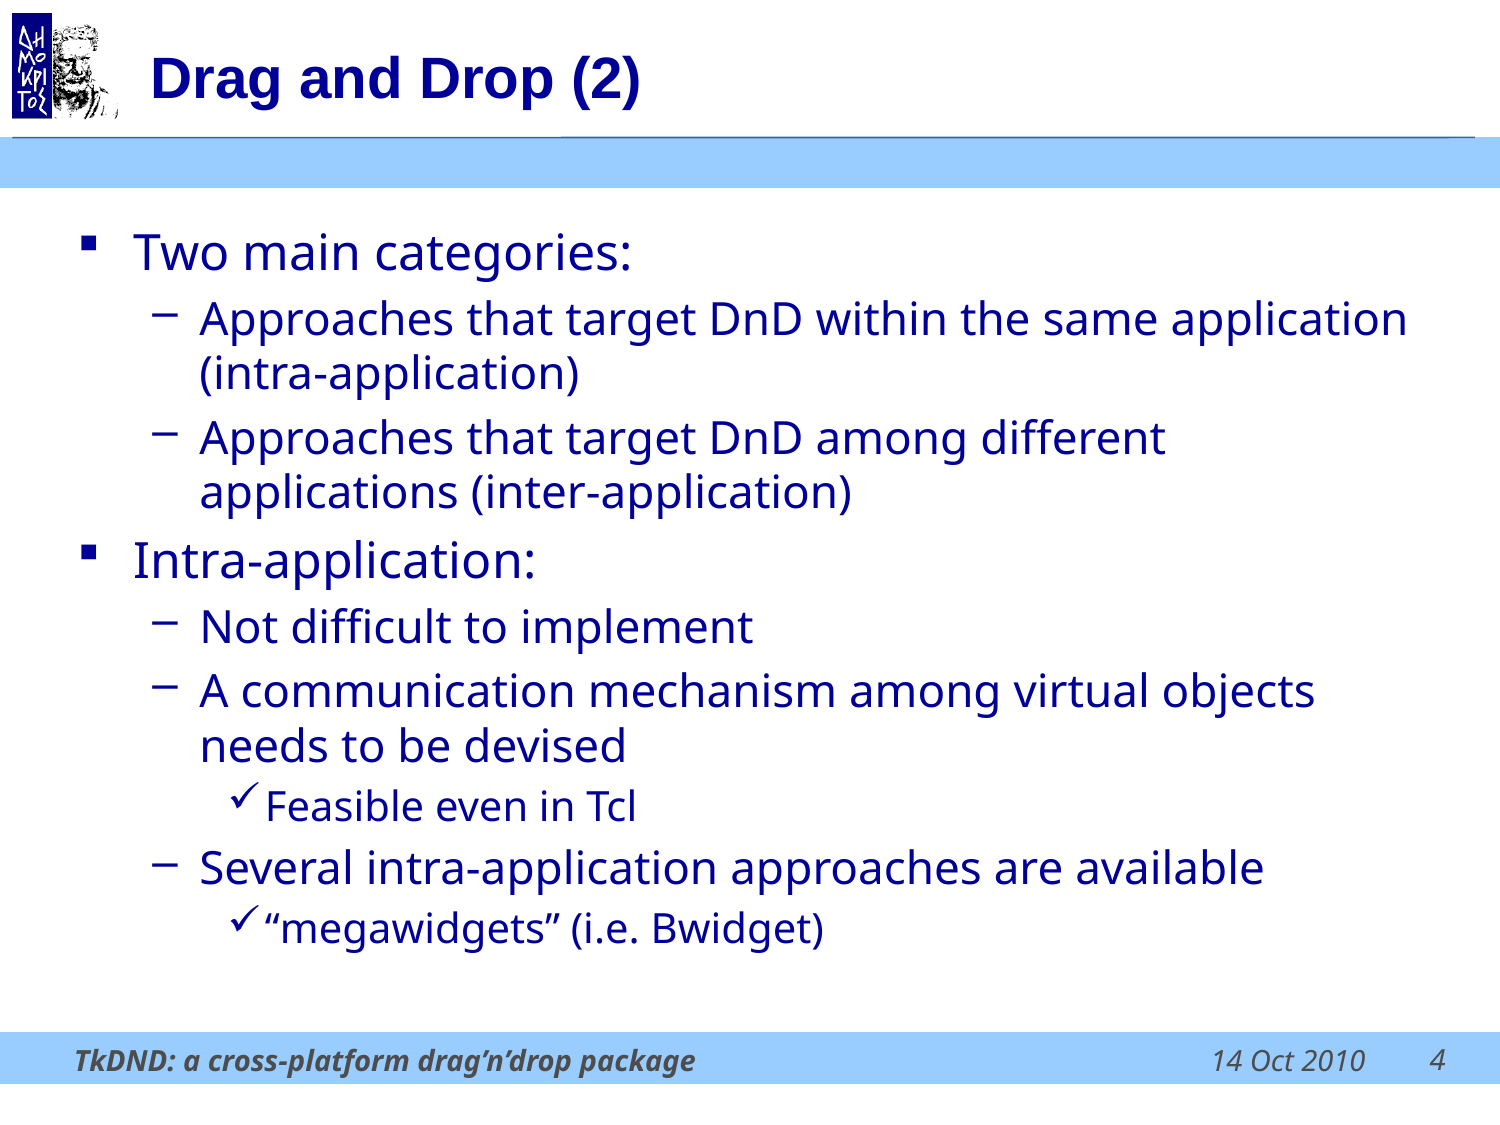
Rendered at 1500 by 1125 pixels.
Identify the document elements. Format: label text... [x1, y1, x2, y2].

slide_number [1190, 1034, 1381, 1086]
title Drag and Drop (2) [135, 12, 1476, 138]
picture [11, 13, 118, 120]
list Two main categories: Approaches that target DnD within the same application (intra-application) Approaches that target DnD among different applications (inter-application) Intra-application: Not difficult to implement A communication mechanism among virtual objects needs to be devised Feasible even in Tcl Several intra-application approaches are available “megawidgets” (i.e. Bwidget) [62, 212, 1438, 1001]
footer TkDND: a cross-platform drag’n’drop package [58, 1034, 1190, 1086]
slide_number 4 [1399, 1033, 1476, 1084]
